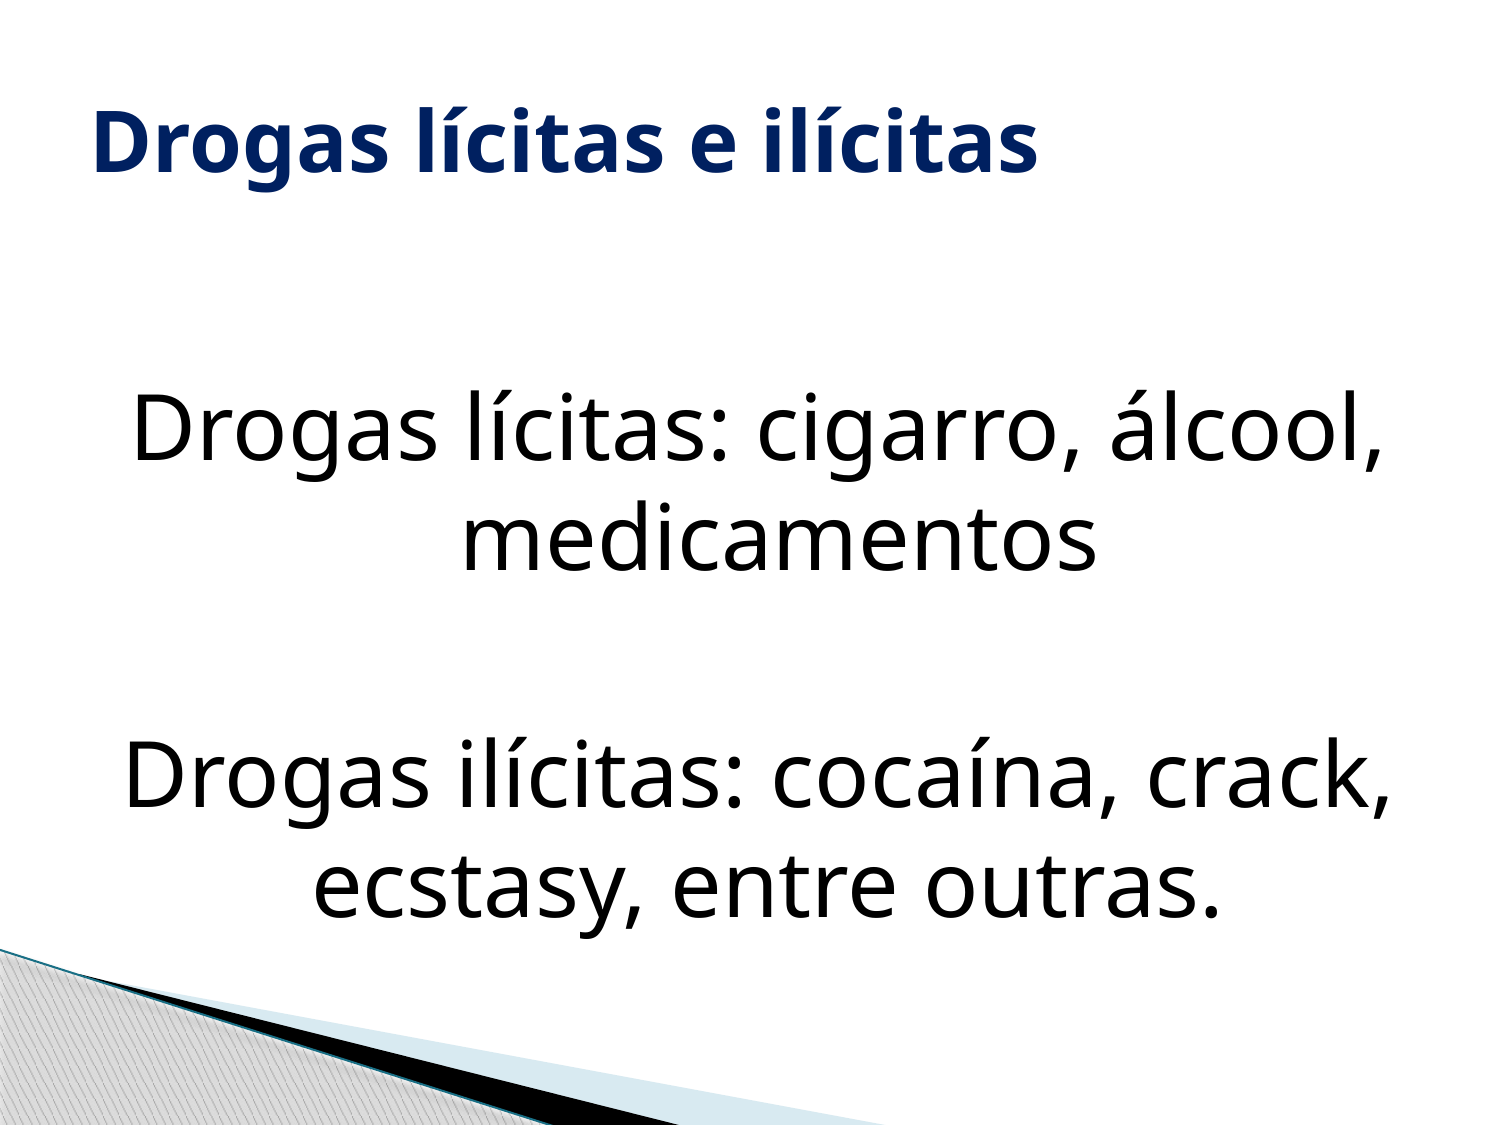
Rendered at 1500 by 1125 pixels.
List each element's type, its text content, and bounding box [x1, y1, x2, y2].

list Drogas lícitas: cigarro, álcool, medicamentos Drogas ilícitas: cocaína, crack, ecstasy, entre outras. [75, 243, 1425, 986]
title Drogas lícitas e ilícitas [75, 45, 1425, 233]
